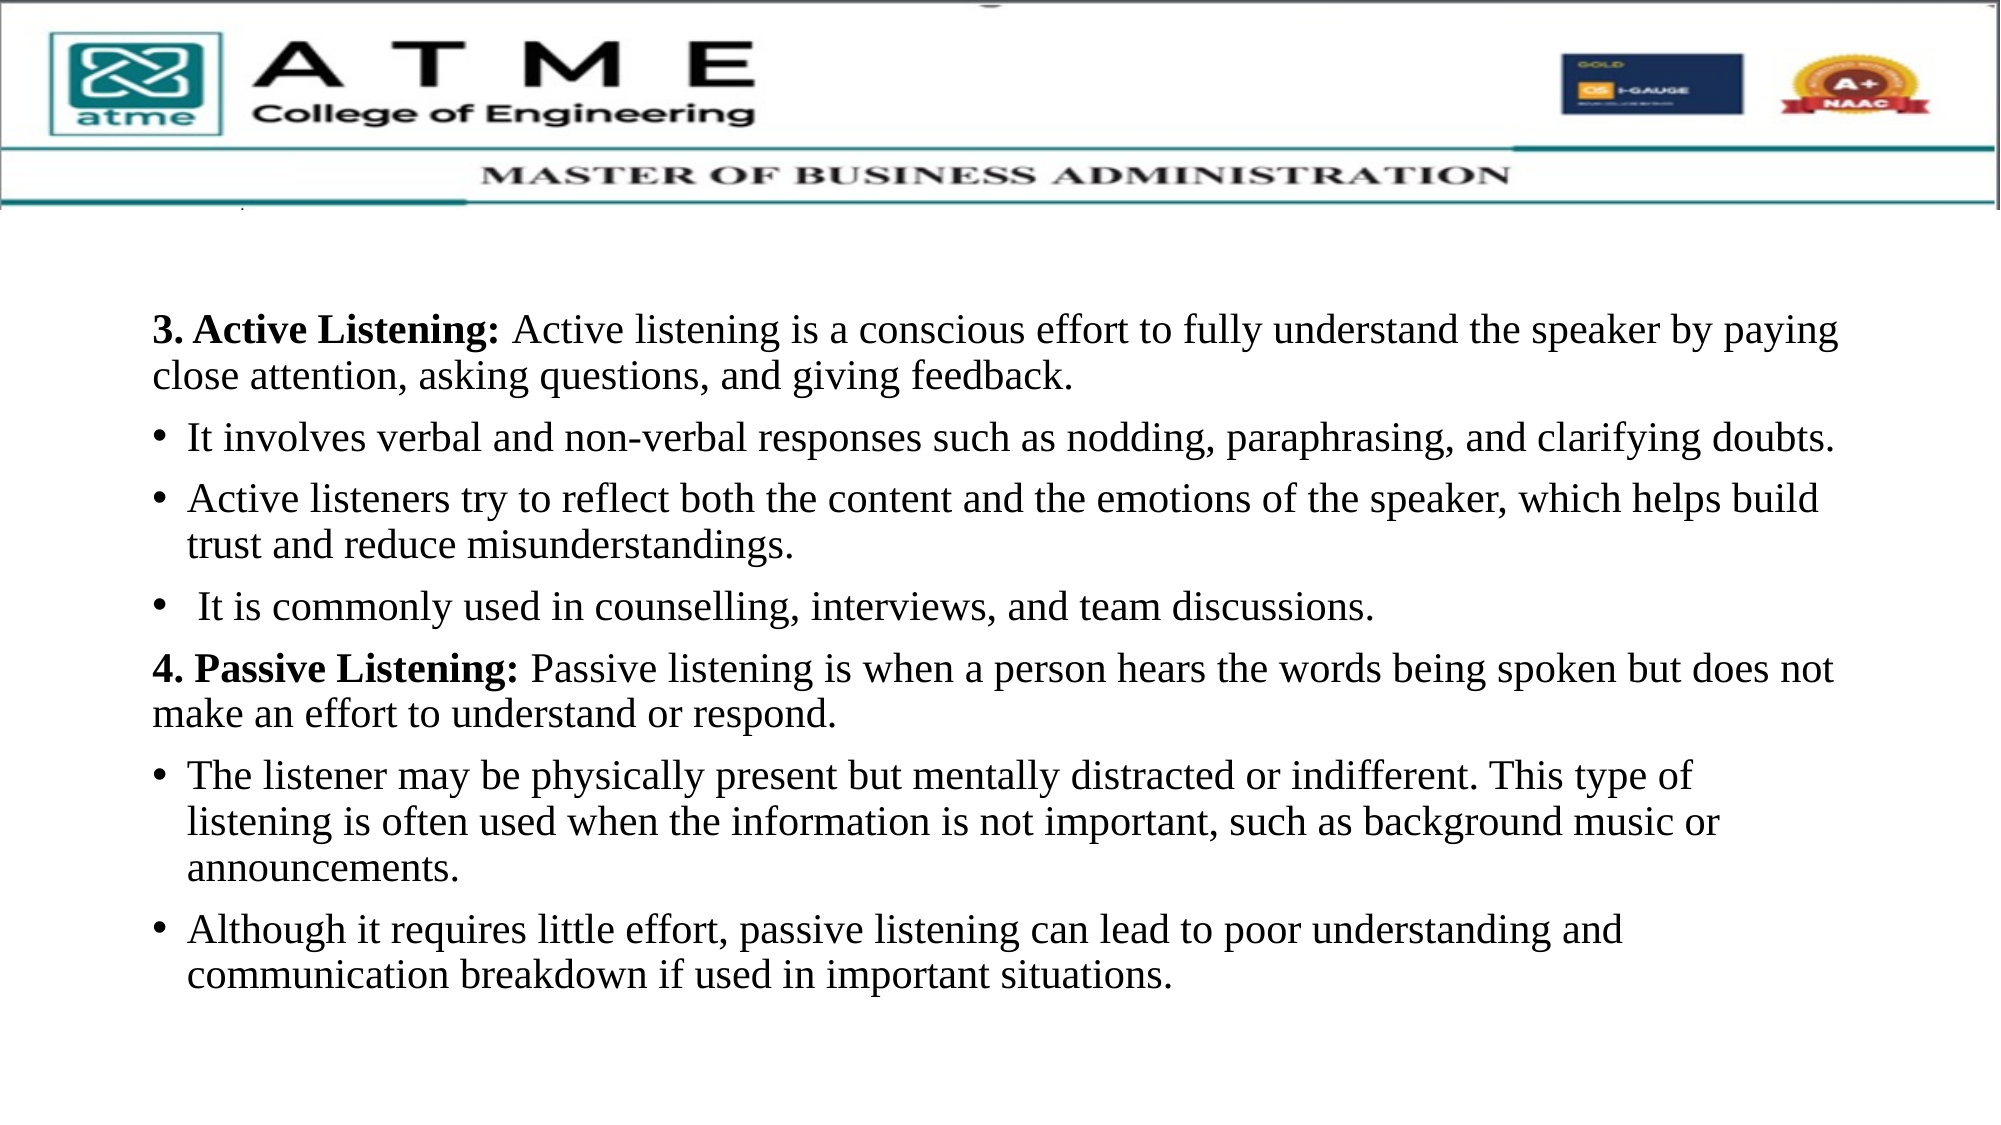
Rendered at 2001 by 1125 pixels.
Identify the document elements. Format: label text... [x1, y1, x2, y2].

picture [0, 0, 2000, 210]
list 3. Active Listening: Active listening is a conscious effort to fully understand the speaker by paying close attention, asking questions, and giving feedback. It involves verbal and non-verbal responses such as nodding, paraphrasing, and clarifying doubts. Active listeners try to reflect both the content and the emotions of the speaker, which helps build trust and reduce misunderstandings. It is commonly used in counselling, interviews, and team discussions. 4. Passive Listening: Passive listening is when a person hears the words being spoken but does not make an effort to understand or respond. The listener may be physically present but mentally distracted or indifferent. This type of listening is often used when the information is not important, such as background music or announcements. Although it requires little effort, passive listening can lead to poor understanding and communication breakdown if used in important situations. [137, 299, 1863, 1014]
